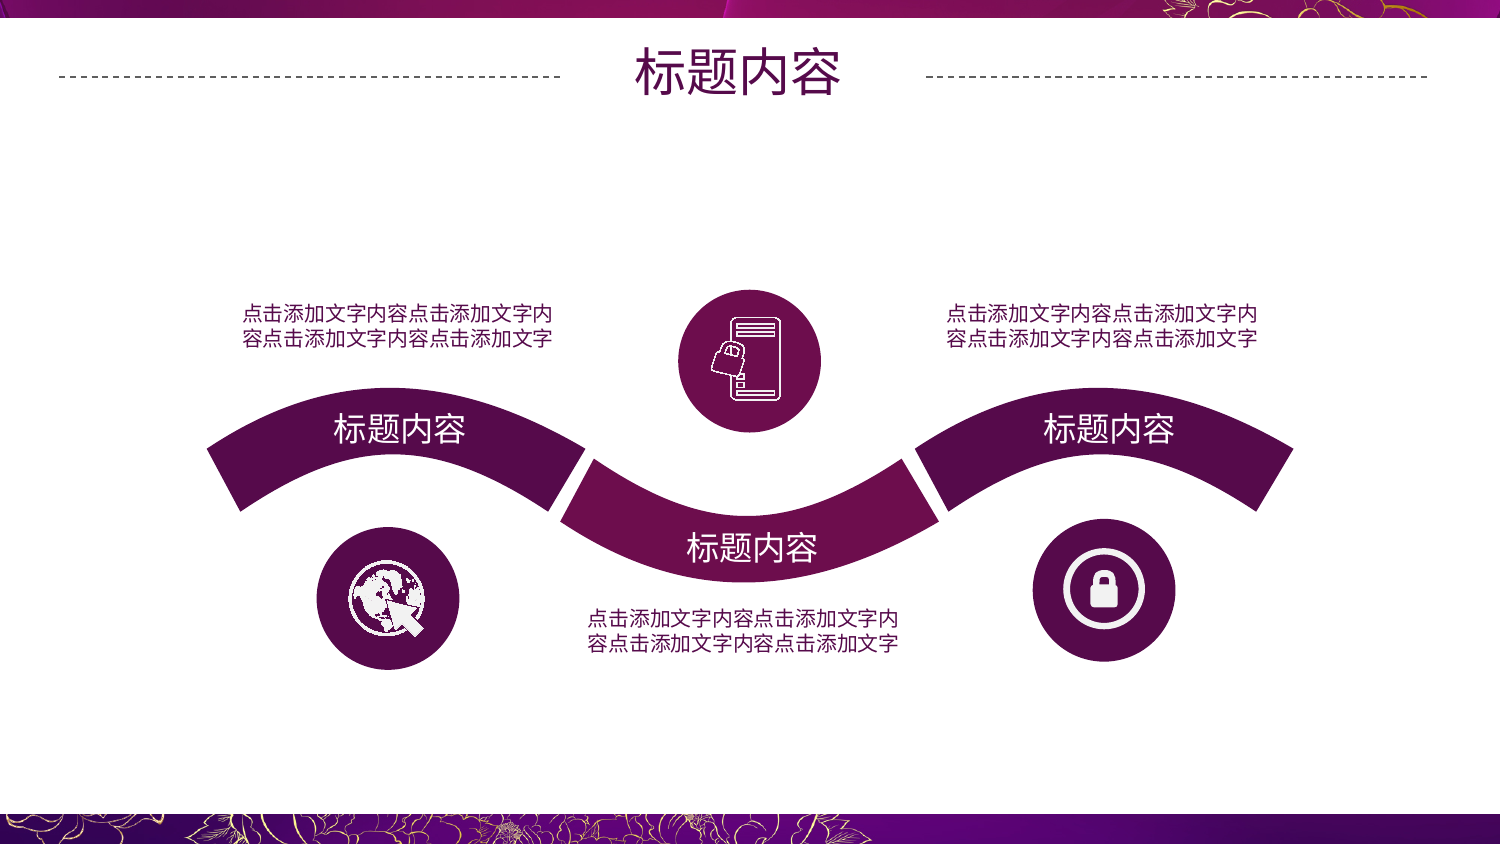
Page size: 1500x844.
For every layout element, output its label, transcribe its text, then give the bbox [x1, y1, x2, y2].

text_box [316, 591, 460, 670]
text_box [1064, 591, 1145, 629]
text_box 点击添加文字内容点击添加文字内容点击添加文字内容点击添加文字 [227, 293, 573, 358]
picture [0, 0, 1500, 18]
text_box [710, 316, 781, 401]
text_box 标题内容 [608, 32, 868, 110]
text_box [348, 560, 425, 637]
text_box [1032, 591, 1176, 662]
text_box 点击添加文字内容点击添加文字内容点击添加文字内容点击添加文字 [572, 597, 919, 663]
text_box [206, 387, 1294, 583]
text_box [678, 289, 821, 386]
picture [0, 814, 1500, 844]
text_box 点击添加文字内容点击添加文字内容点击添加文字内容点击添加文字 [931, 293, 1277, 358]
